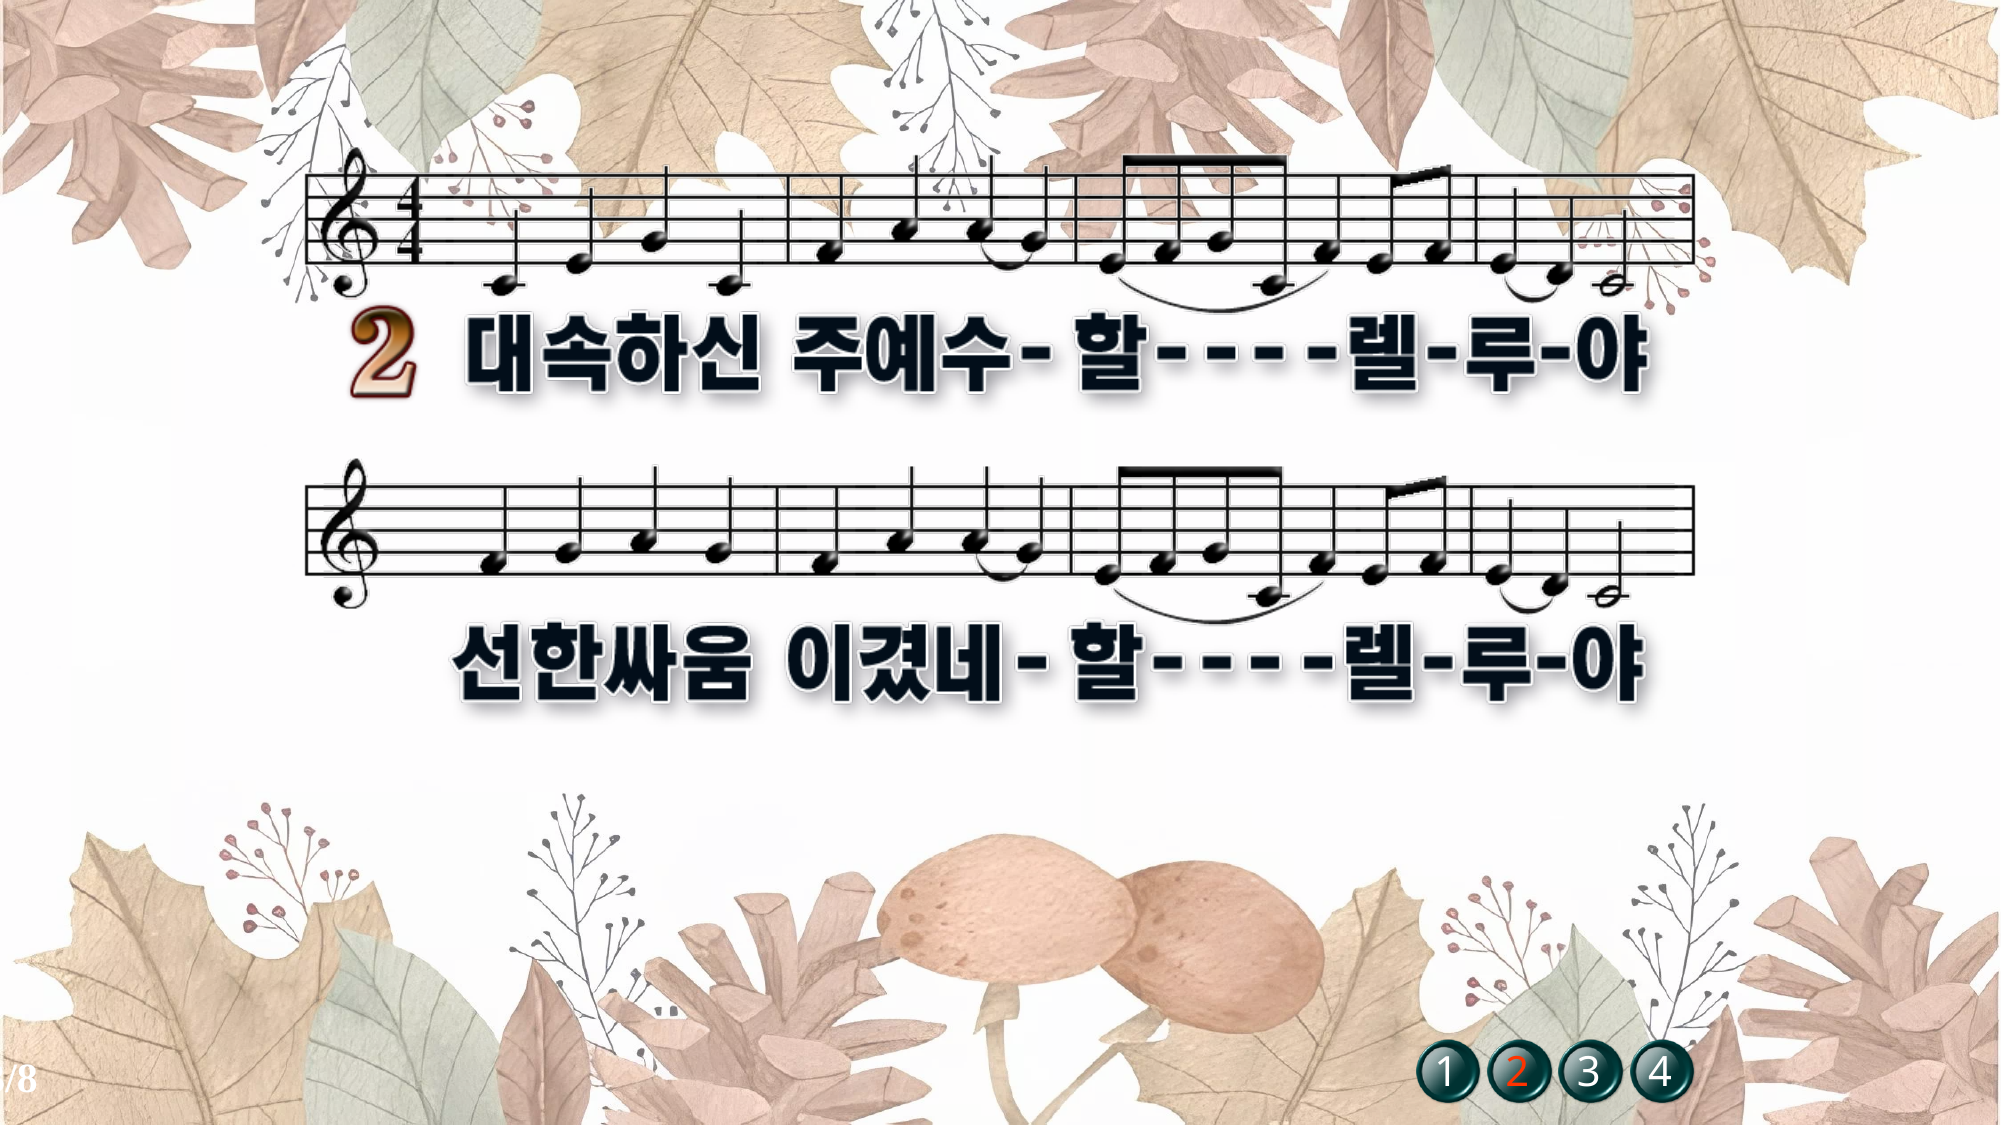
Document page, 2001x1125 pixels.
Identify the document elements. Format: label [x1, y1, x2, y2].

text_box [1484, 1035, 1555, 1106]
text_box [1413, 1035, 1484, 1106]
text_box [1627, 1035, 1697, 1106]
picture [0, 0, 2001, 1125]
text_box [1555, 1035, 1626, 1106]
